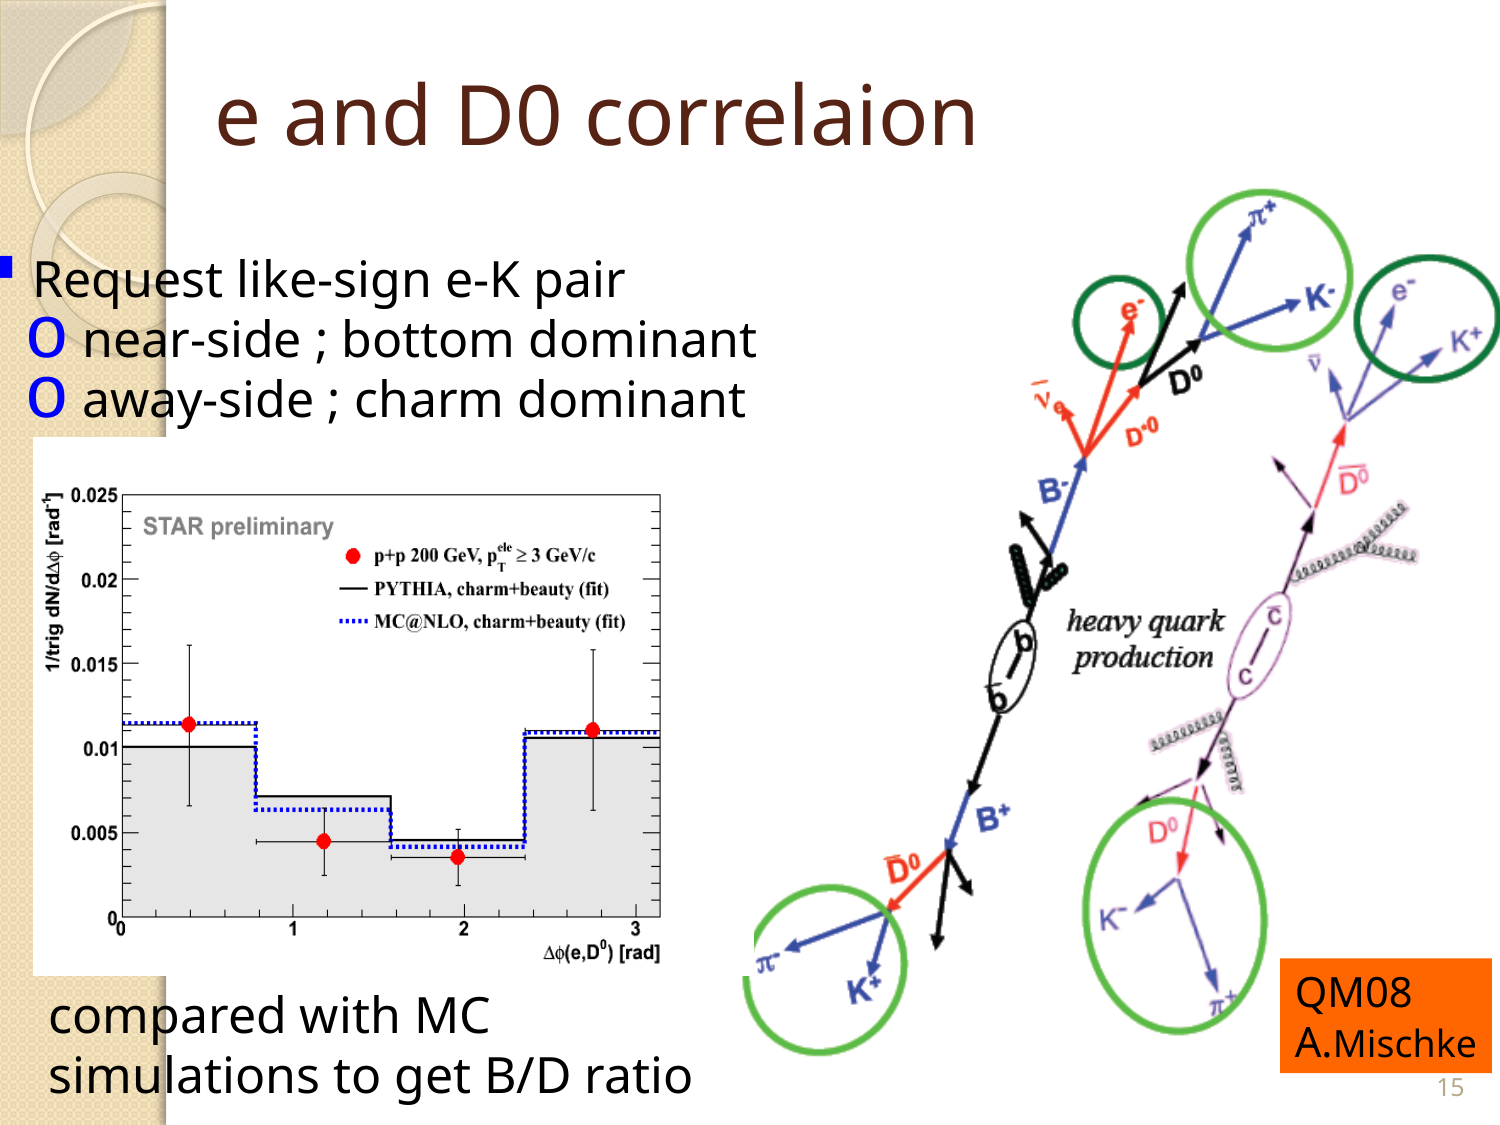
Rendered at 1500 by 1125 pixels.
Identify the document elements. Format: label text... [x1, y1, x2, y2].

slide_number 15 [1413, 1076, 1488, 1113]
picture [32, 436, 755, 976]
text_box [692, 179, 1500, 1065]
text_box Request like-sign e-K pair near-side ; bottom dominant away-side ; charm dominant [0, 179, 689, 435]
text_box compared with MC simulations to get B/D ratio [33, 987, 784, 1111]
text_box e and D0 correlaion [199, 0, 1500, 179]
